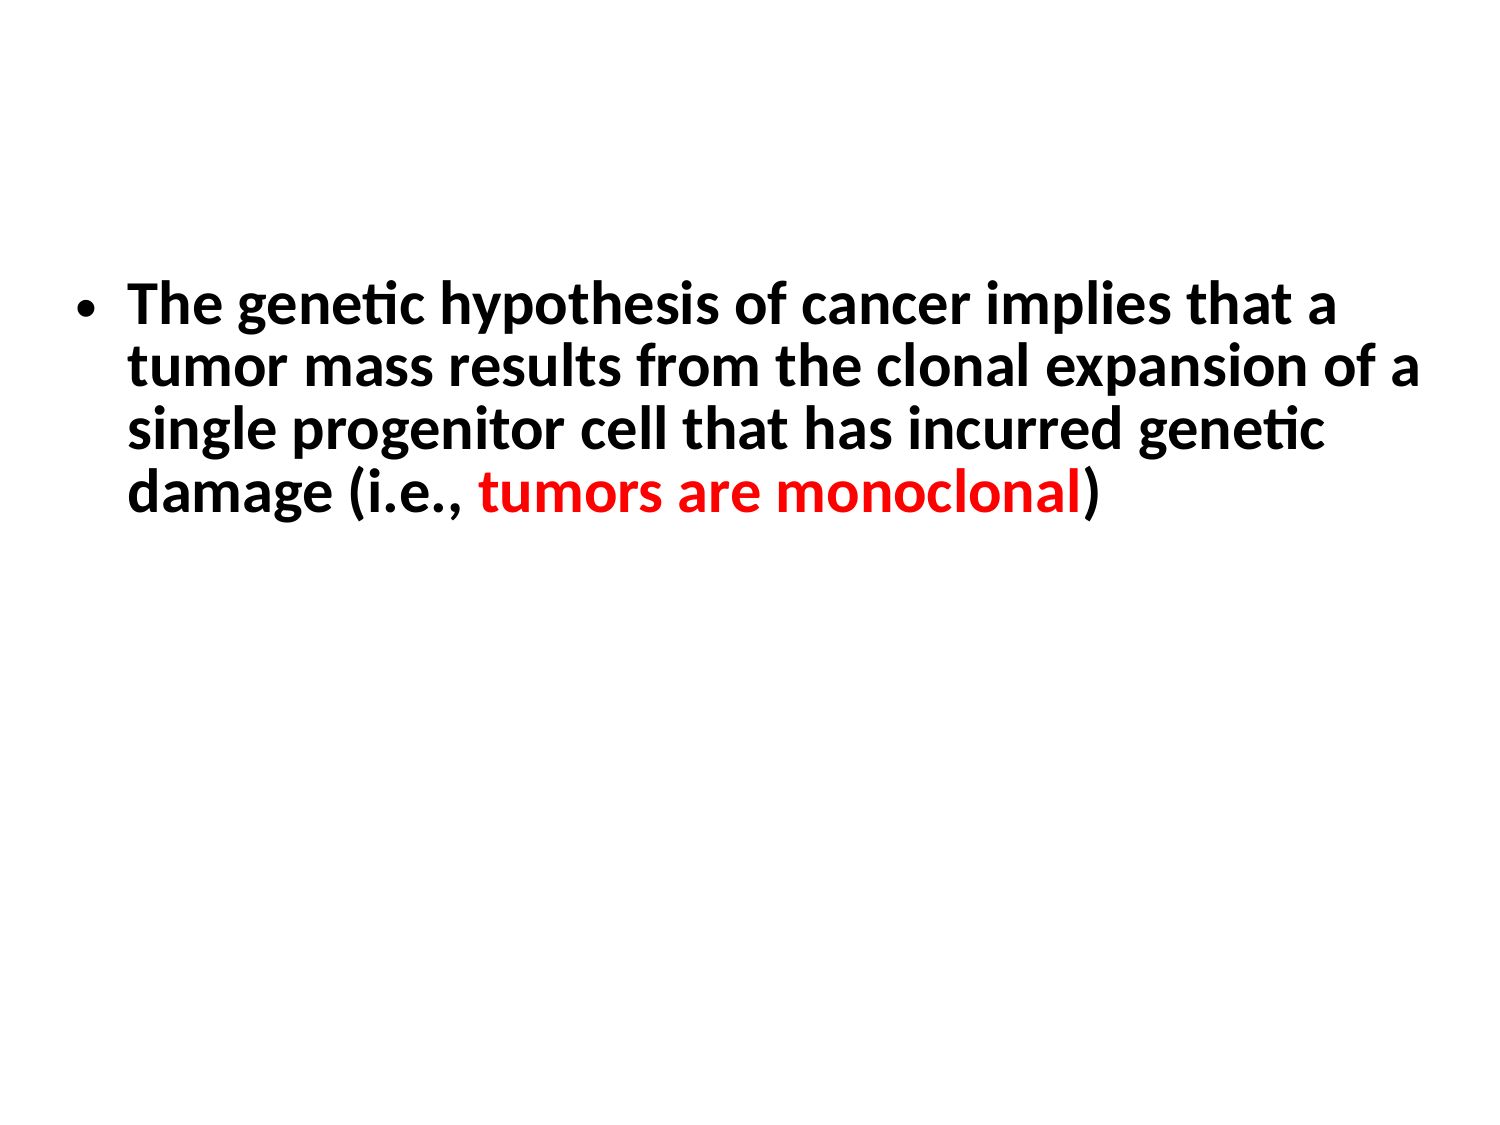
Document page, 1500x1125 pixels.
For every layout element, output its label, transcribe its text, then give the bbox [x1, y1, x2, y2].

list The genetic hypothesis of cancer implies that a tumor mass results from the clonal expansion of a single progenitor cell that has incurred genetic damage (i.e., tumors are monoclonal) [75, 277, 1425, 1020]
